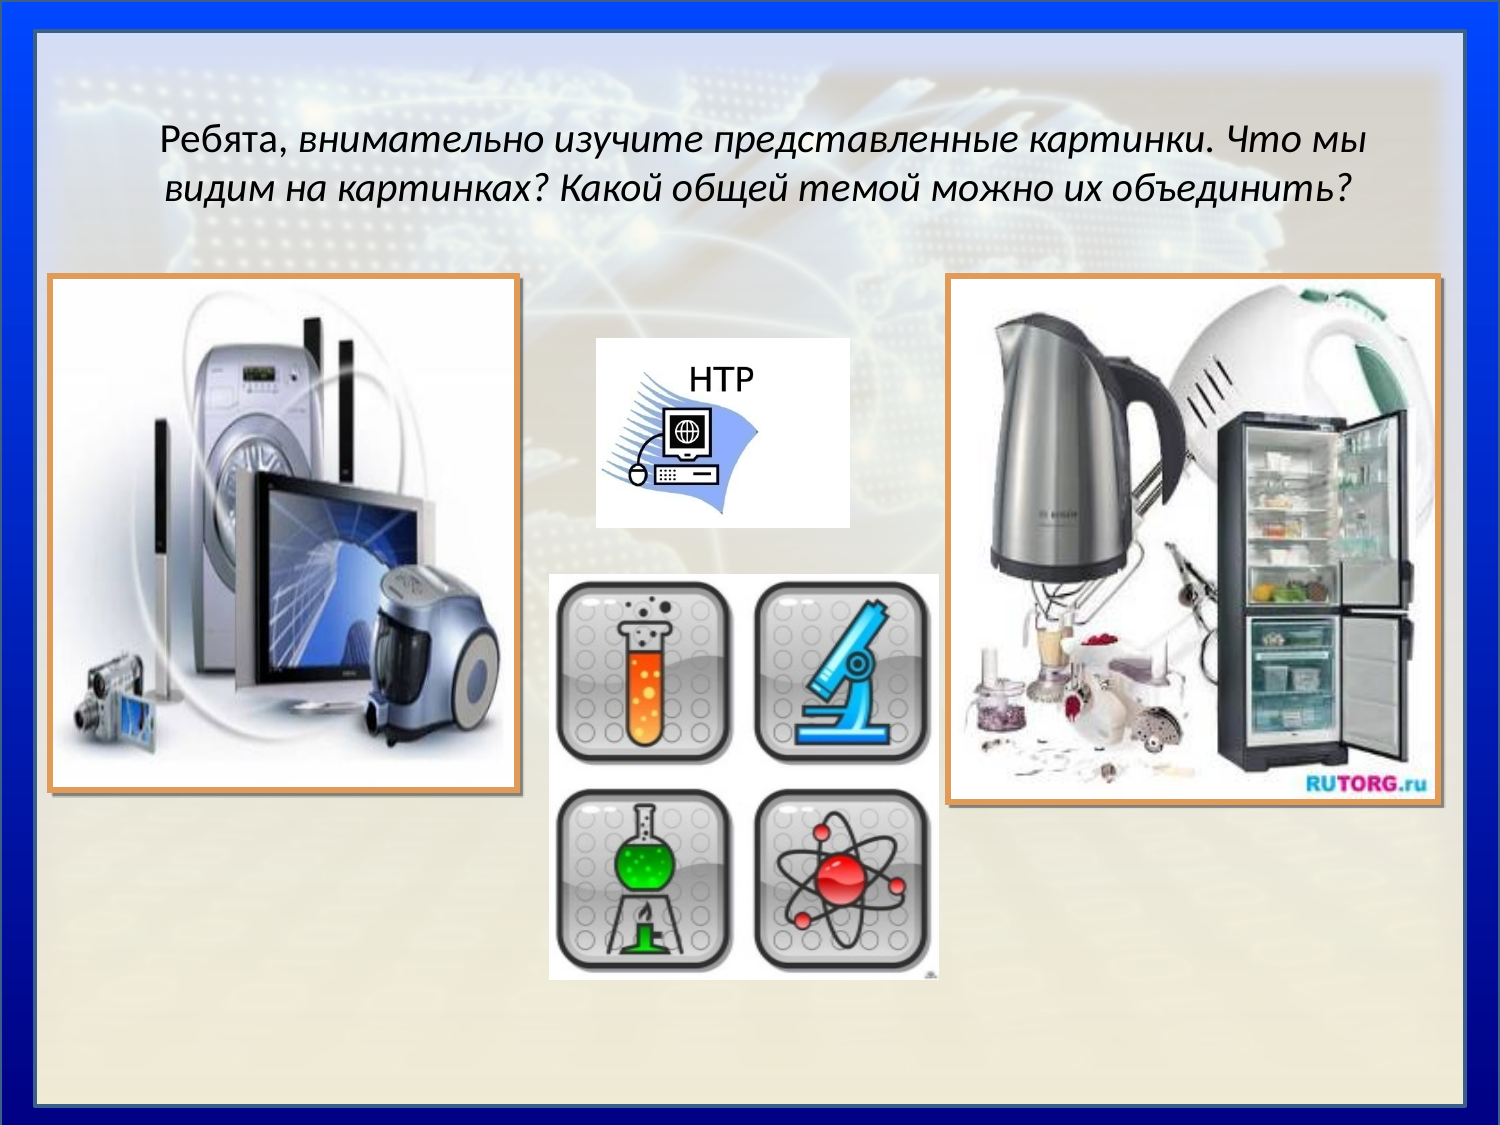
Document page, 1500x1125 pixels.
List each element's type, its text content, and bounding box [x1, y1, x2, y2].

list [950, 278, 1436, 799]
picture [596, 337, 850, 528]
picture [548, 574, 940, 980]
title Ребята, внимательно изучите представленные картинки. Что мы видим на картинках? Какой общей темой можно их объединить? [88, 101, 1439, 290]
picture [52, 278, 514, 788]
